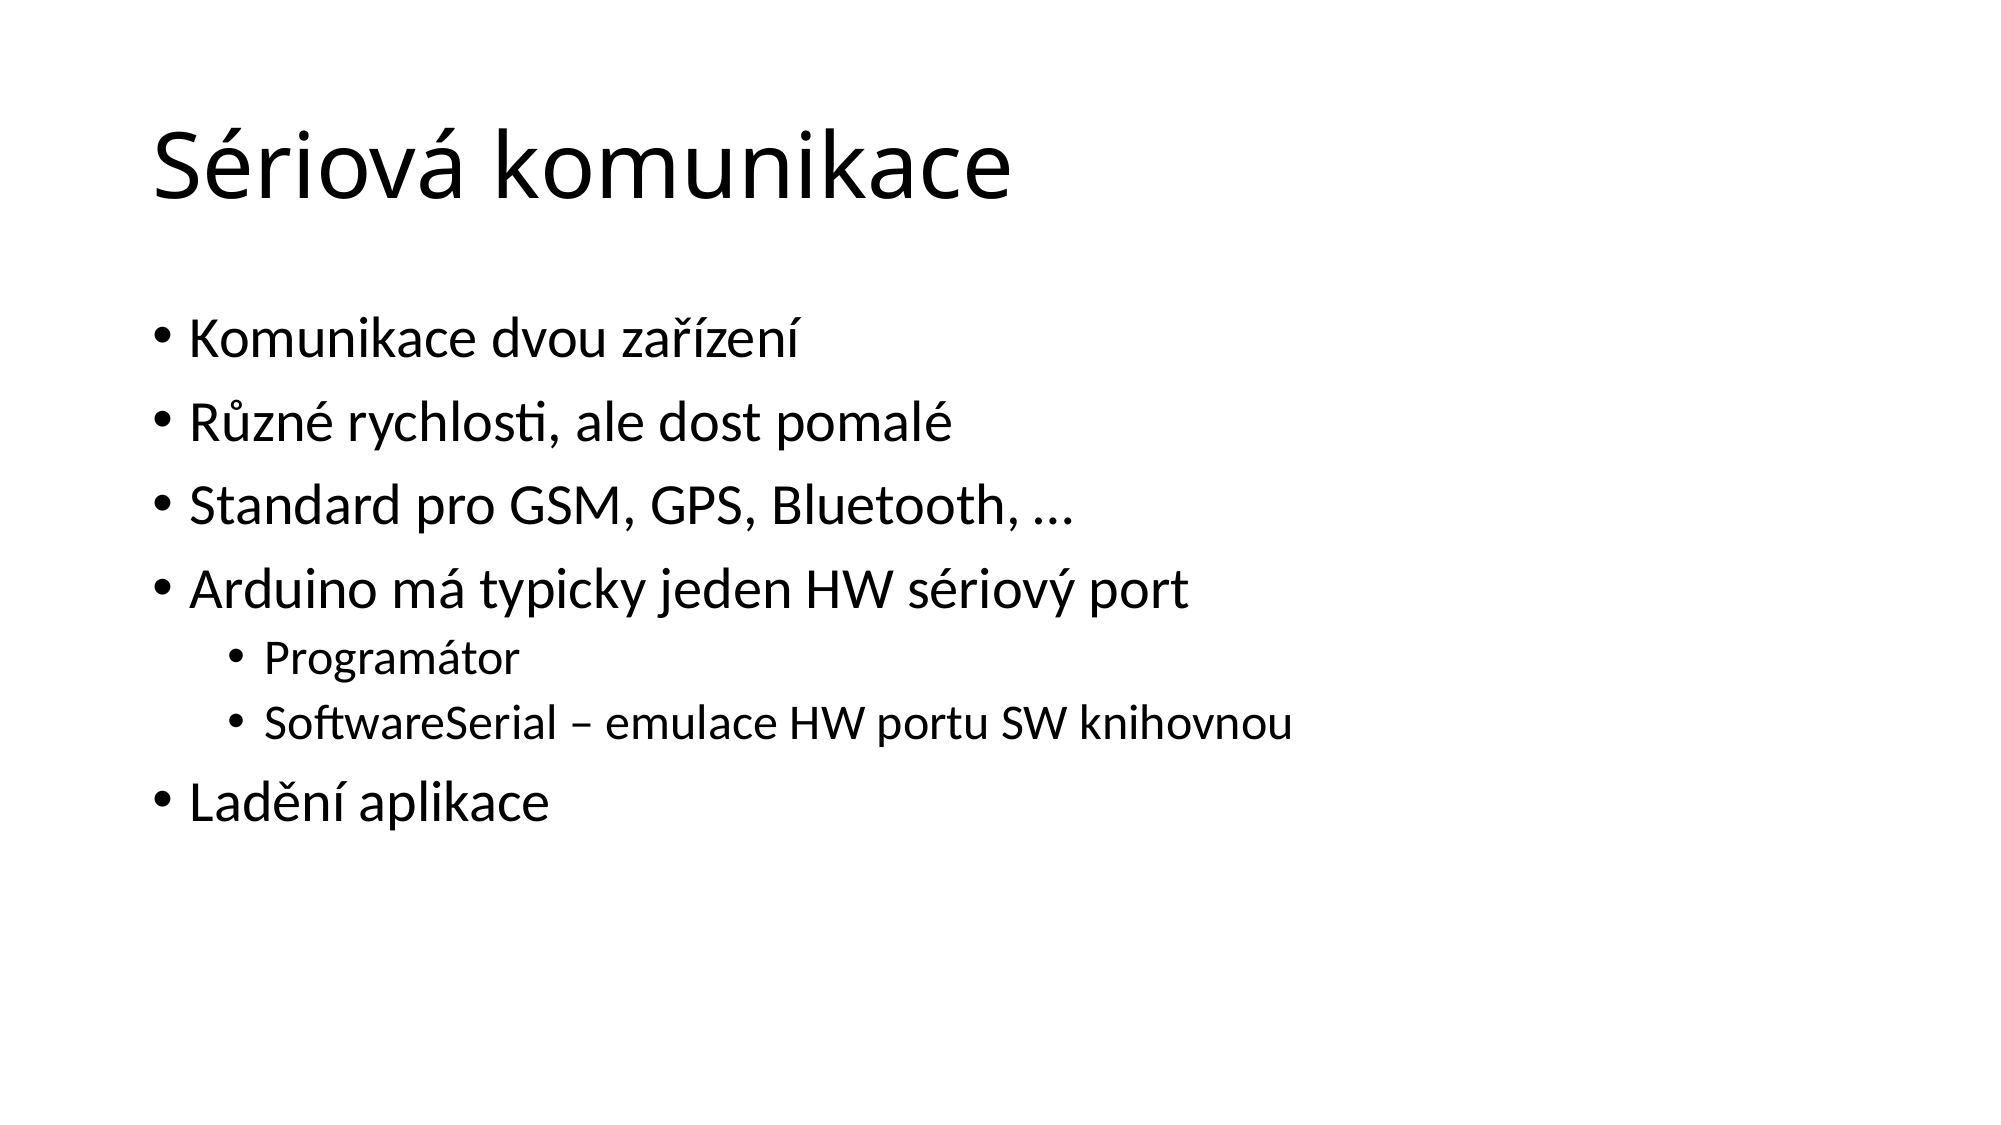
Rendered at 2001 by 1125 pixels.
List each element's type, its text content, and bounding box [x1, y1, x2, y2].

list Komunikace dvou zařízení Různé rychlosti, ale dost pomalé Standard pro GSM, GPS, Bluetooth, … Arduino má typicky jeden HW sériový port Programátor SoftwareSerial – emulace HW portu SW knihovnou Ladění aplikace [137, 299, 1863, 1014]
title Sériová komunikace [137, 59, 1863, 278]
